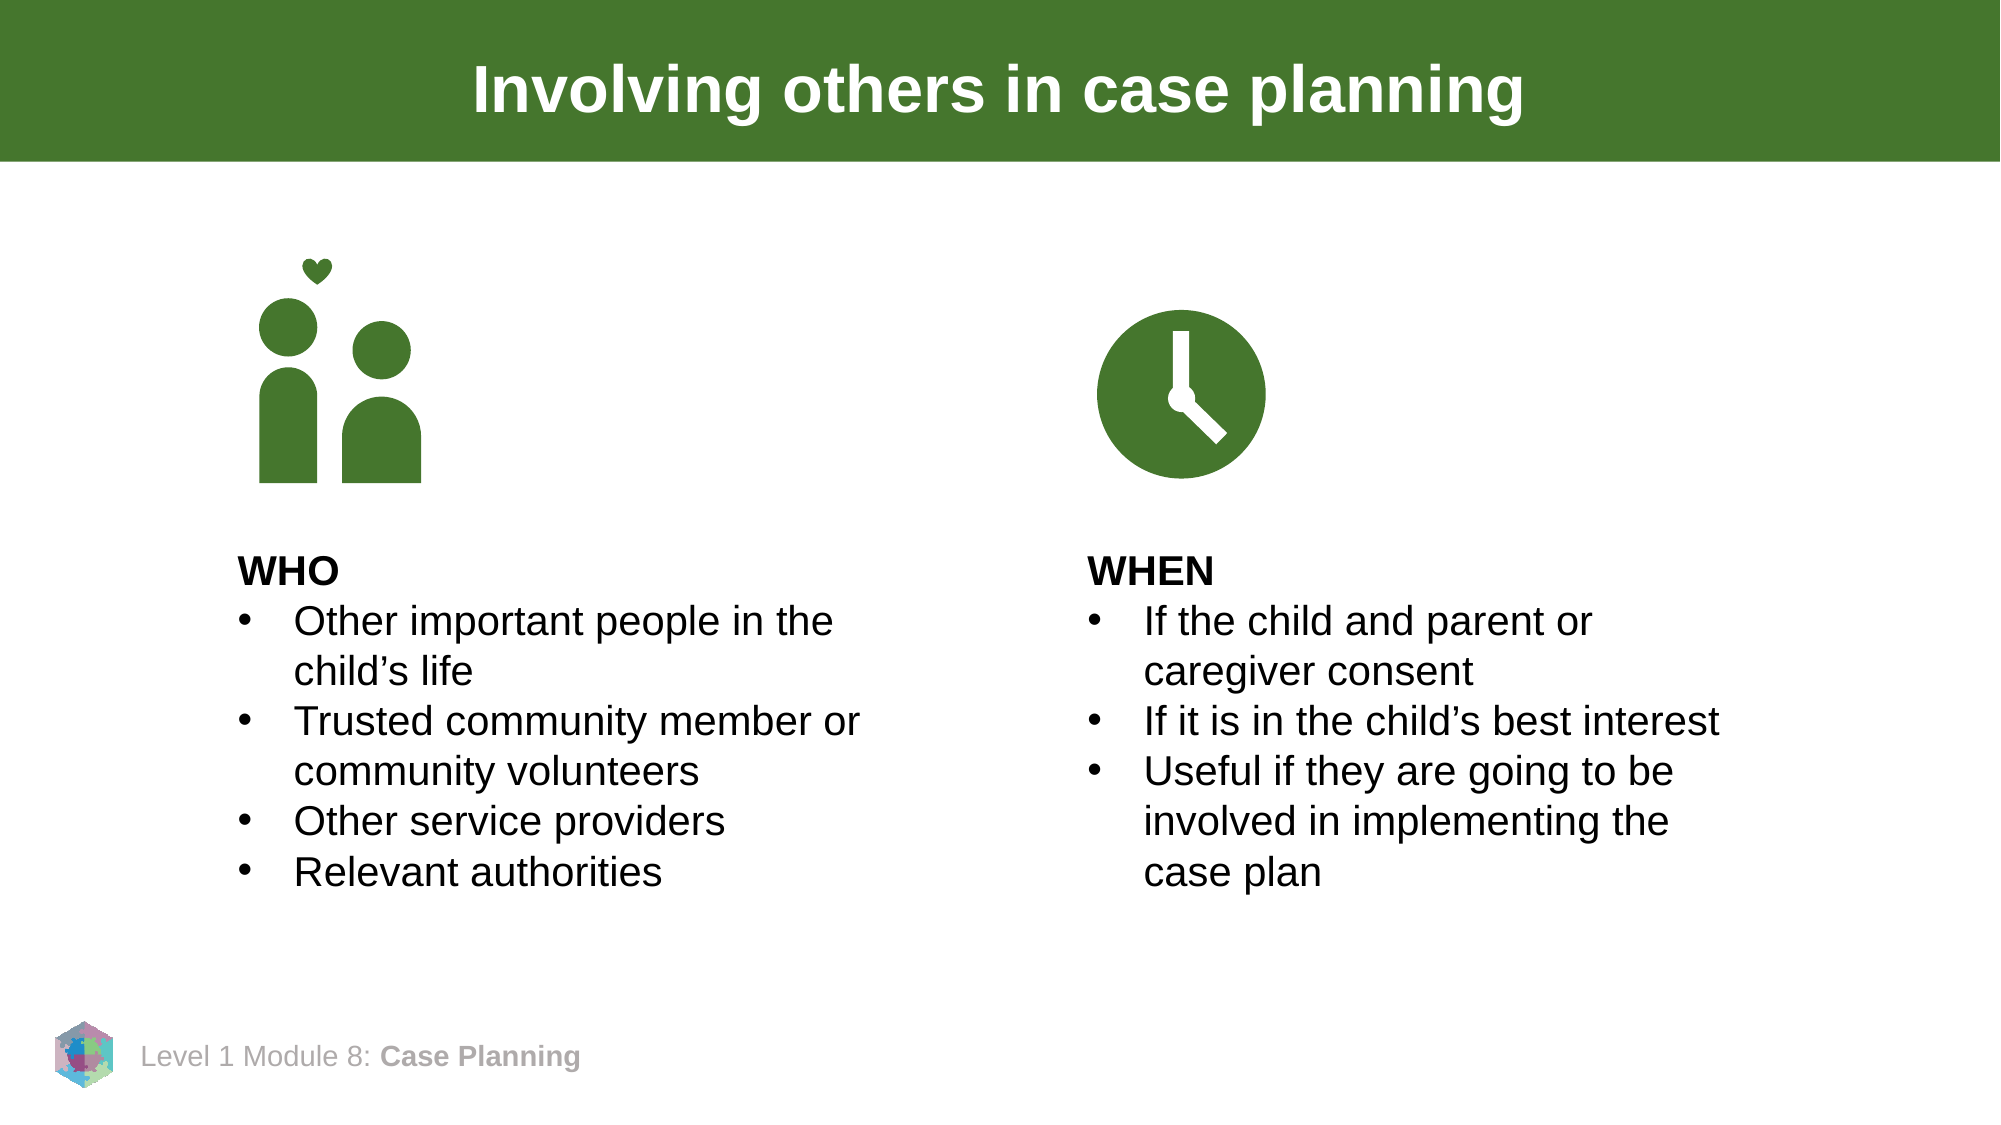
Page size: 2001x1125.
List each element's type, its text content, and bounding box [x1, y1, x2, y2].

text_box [1097, 309, 1266, 479]
picture [55, 1021, 113, 1088]
title Involving others in case planning [137, 19, 1863, 163]
text_box WHEN If the child and parent or caregiver consent If it is in the child’s best interest Useful if they are going to be involved in implementing the case plan [1072, 536, 1778, 902]
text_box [342, 321, 422, 484]
text_box [301, 257, 334, 286]
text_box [258, 298, 318, 484]
text_box WHO Other important people in the child’s life Trusted community member or community volunteers Other service providers Relevant authorities [222, 536, 943, 902]
